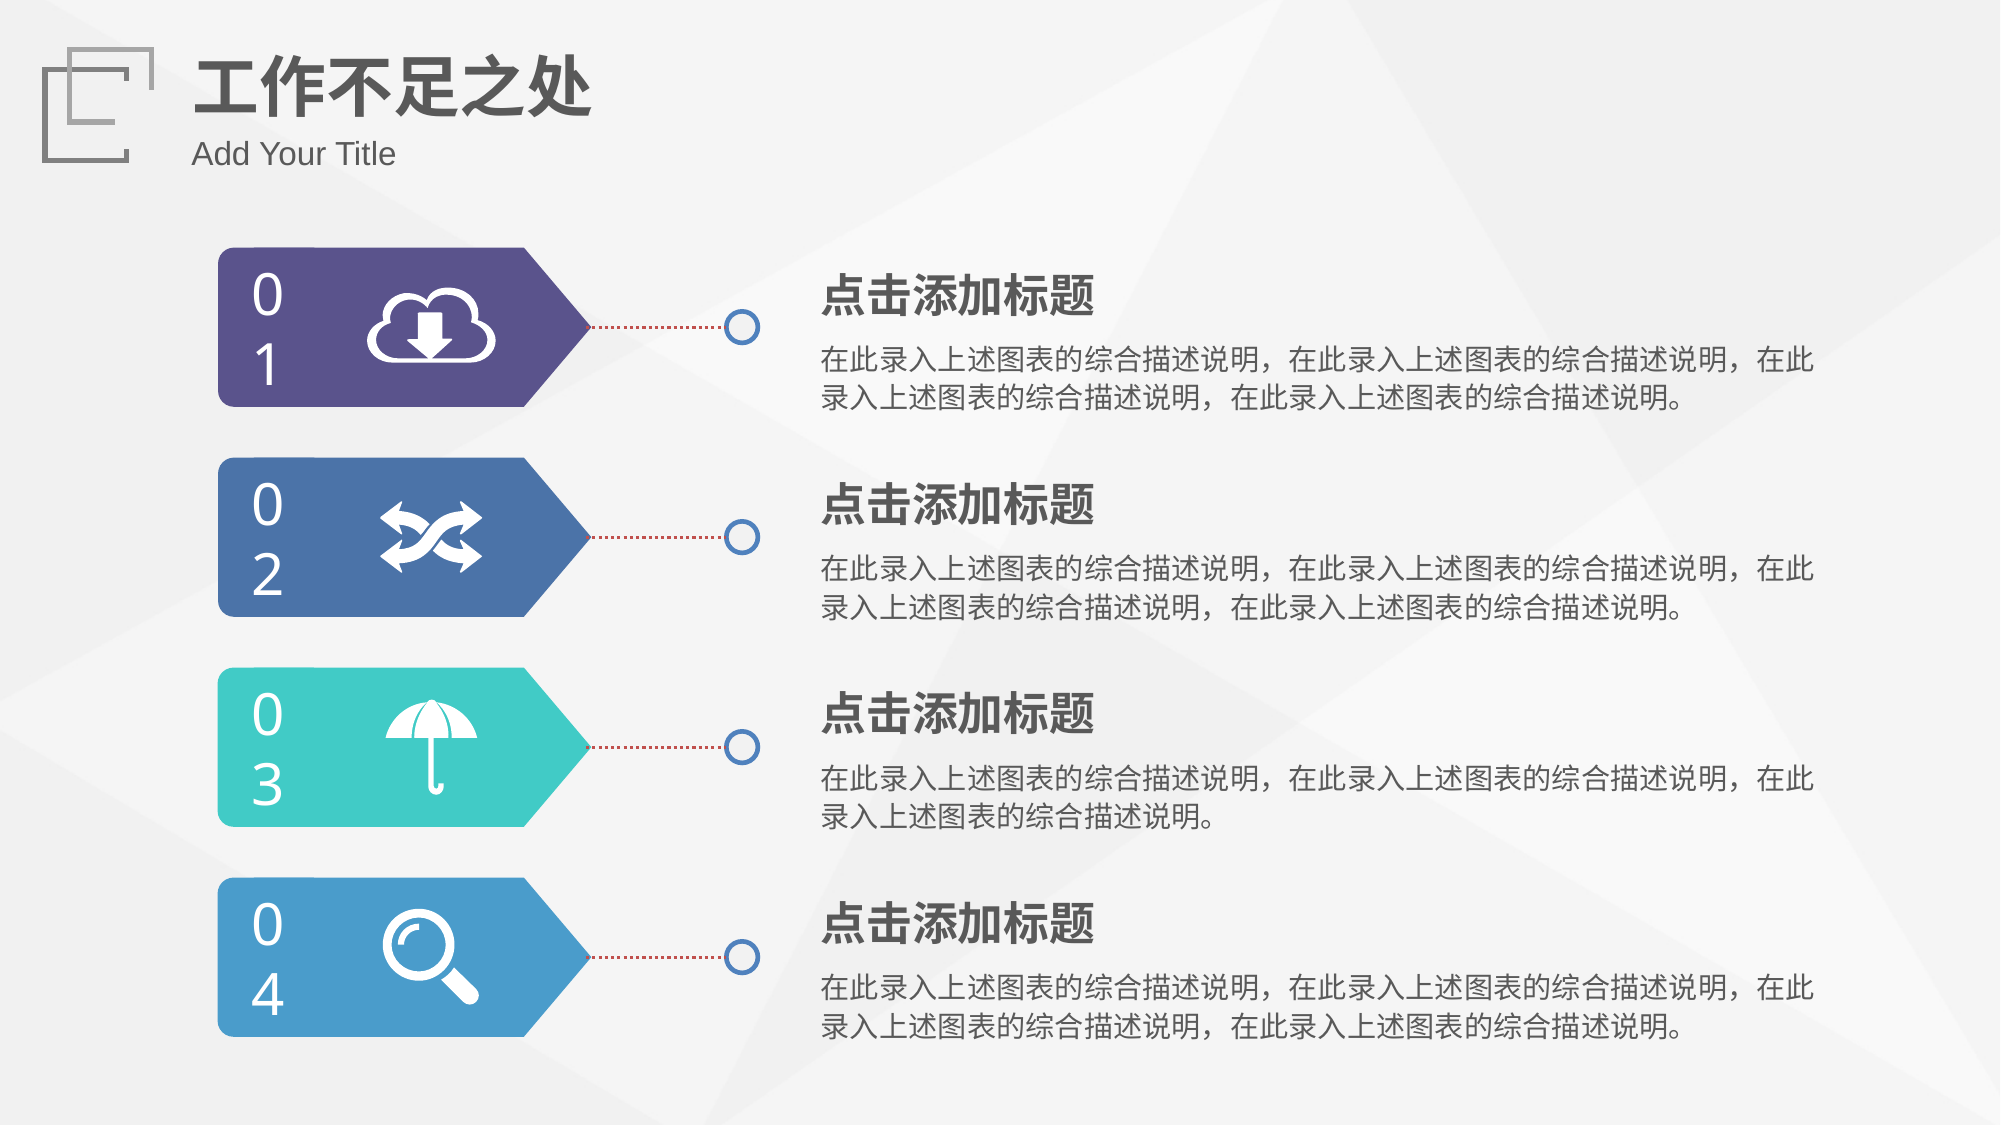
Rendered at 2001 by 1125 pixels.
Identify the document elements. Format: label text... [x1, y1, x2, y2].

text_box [218, 247, 727, 407]
text_box [727, 730, 759, 764]
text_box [218, 457, 727, 617]
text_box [805, 886, 1832, 1052]
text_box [805, 677, 1832, 843]
picture [0, 0, 2001, 1125]
text_box [727, 310, 759, 344]
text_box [217, 877, 727, 1037]
text_box 工作不足之处 [177, 36, 609, 132]
text_box [69, 48, 152, 123]
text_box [805, 258, 1832, 424]
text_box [217, 667, 727, 827]
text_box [805, 468, 1832, 633]
text_box [44, 68, 127, 162]
text_box [727, 520, 759, 554]
text_box Add Your Title [176, 124, 555, 180]
text_box [727, 940, 759, 974]
